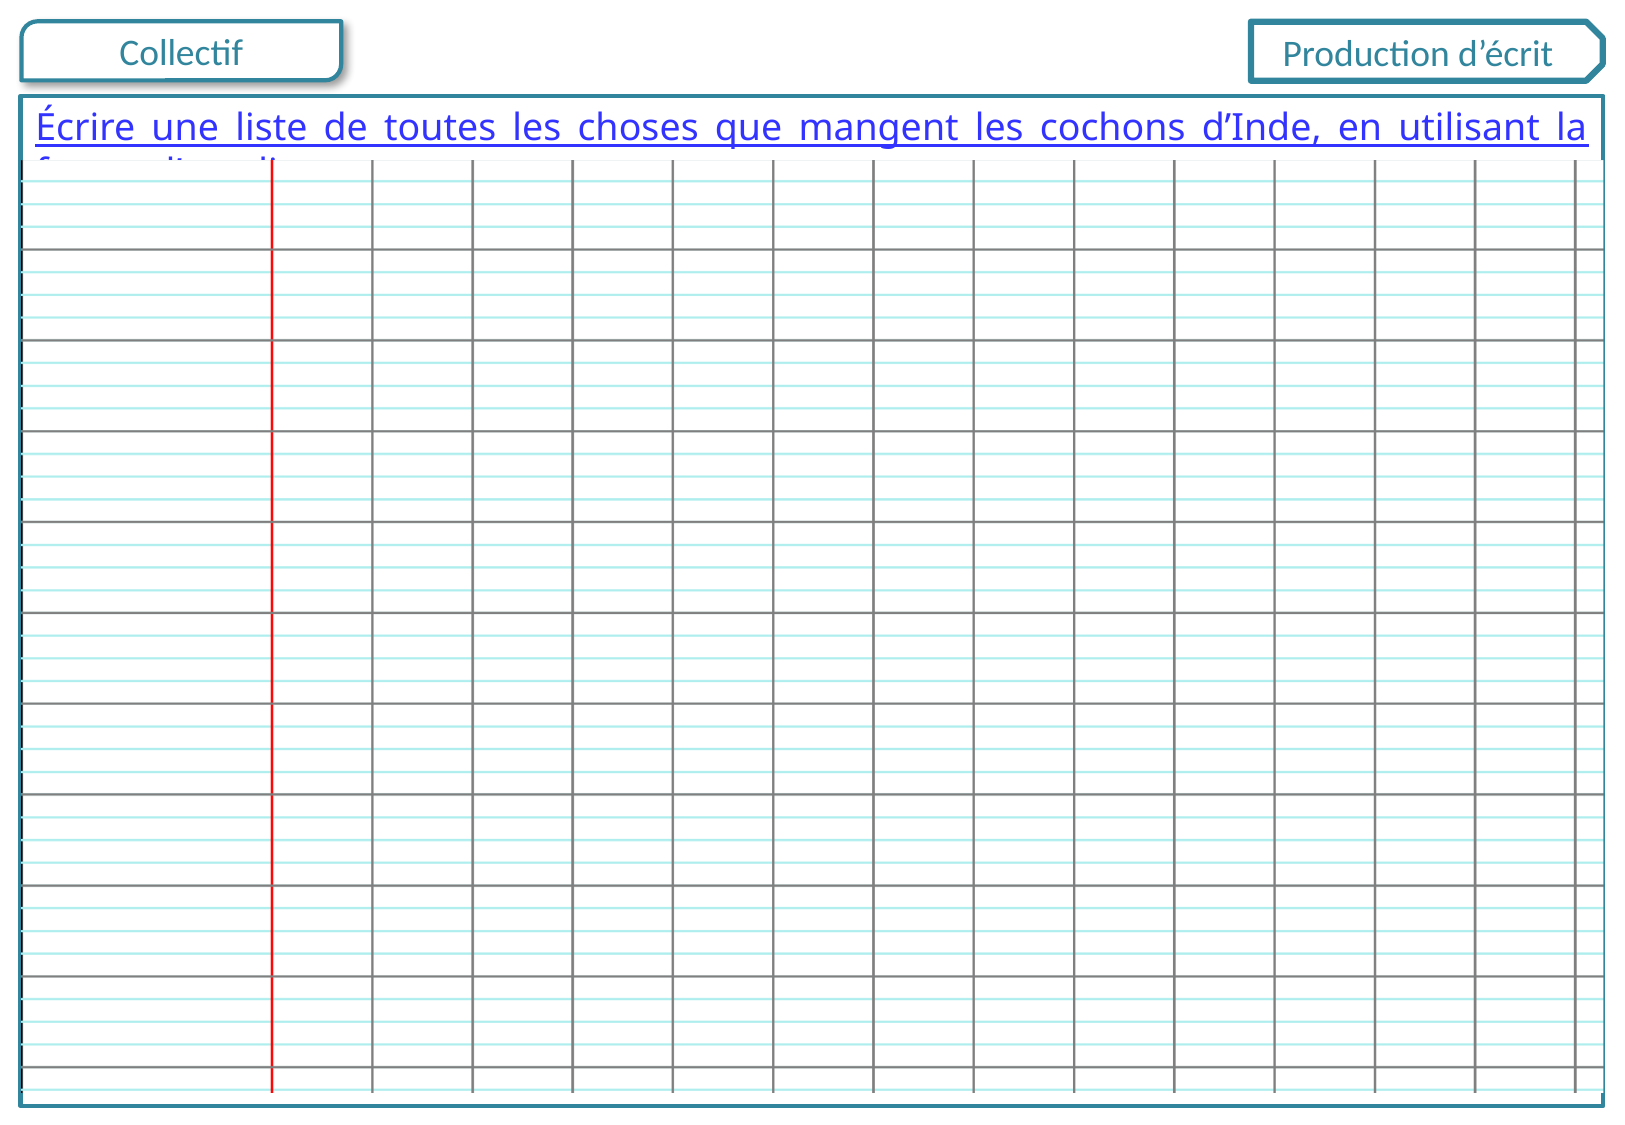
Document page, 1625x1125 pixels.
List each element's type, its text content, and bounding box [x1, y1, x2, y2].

picture [20, 160, 1604, 1093]
list Écrire une liste de toutes les choses que mangent les cochons d’Inde, en utilisant la forme d’une liste : [18, 94, 1605, 162]
list Écrire une liste de toutes les choses que mangent les cochons d’Inde, en utilisant la forme d’une liste : [18, 1099, 1605, 1108]
list Production d’écrit [1251, 21, 1585, 81]
